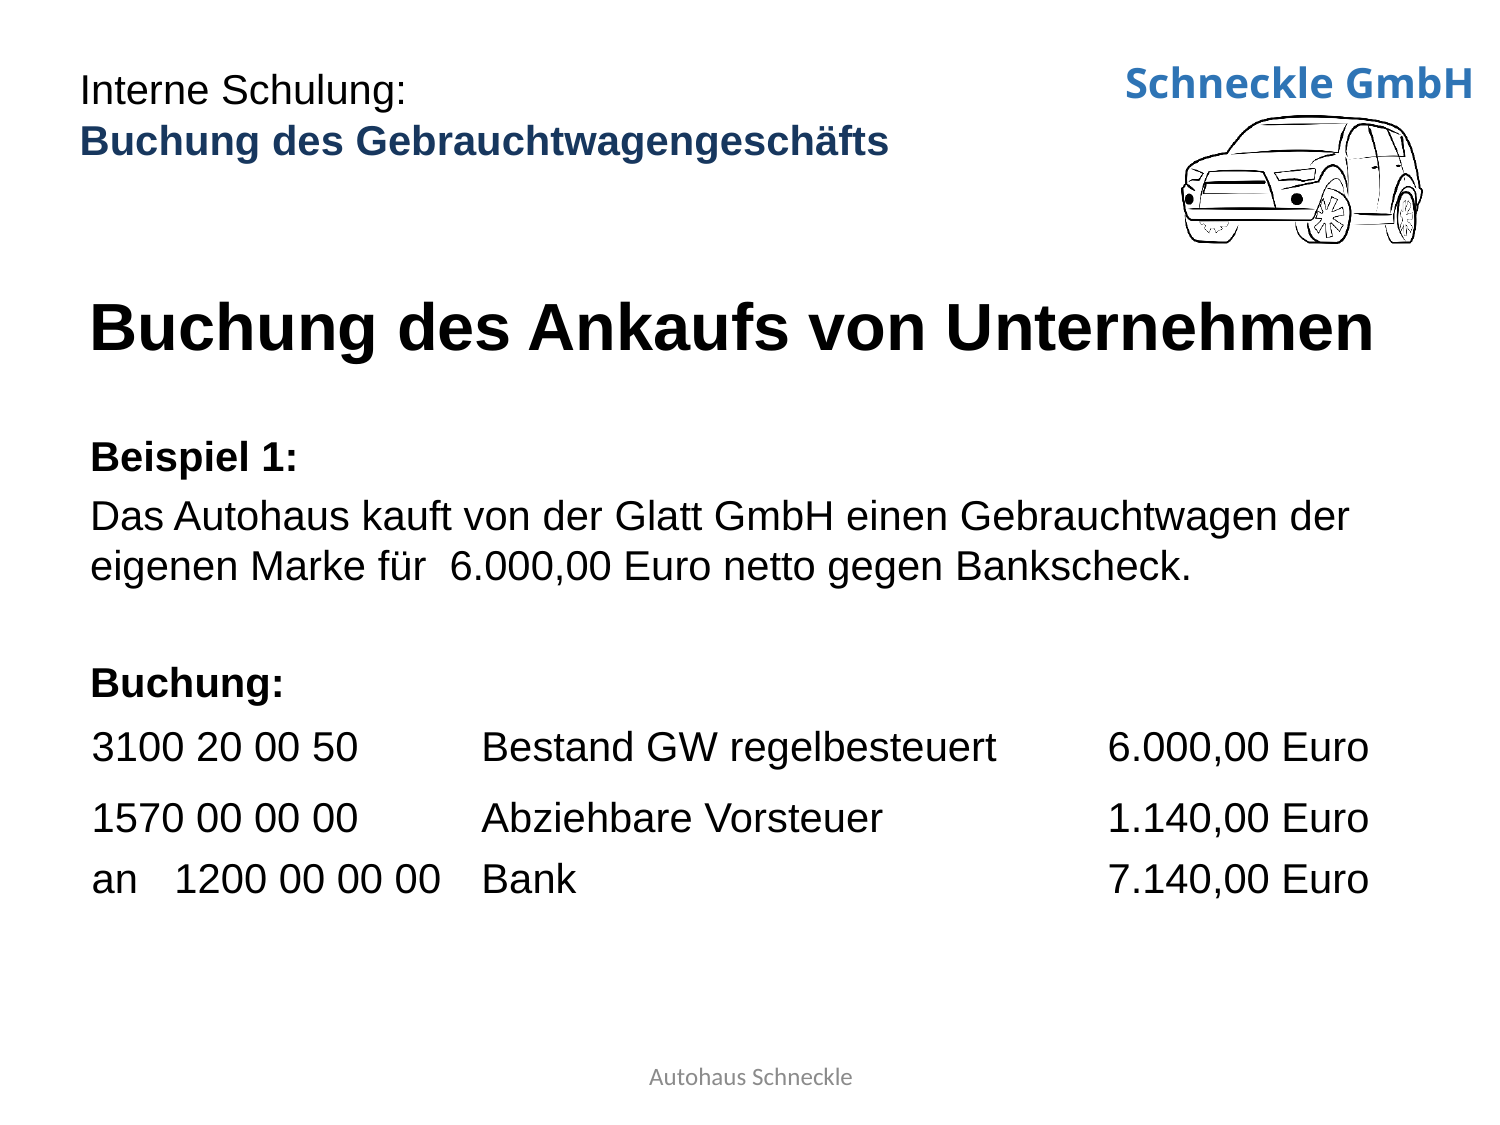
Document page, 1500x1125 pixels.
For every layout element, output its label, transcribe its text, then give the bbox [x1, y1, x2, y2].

table_cell 7.140,00 Euro [1093, 848, 1447, 910]
table_header 3100 20 00 50 [77, 716, 466, 787]
title Buchung des Ankaufs von Unternehmen [75, 276, 1425, 395]
table_cell 1570 00 00 00 [77, 787, 466, 848]
table_header Bestand GW regelbesteuert [466, 716, 1093, 787]
table_cell 1200 00 00 00 [159, 848, 466, 910]
table_cell Bank [466, 848, 1093, 910]
table_cell 1.140,00 Euro [1093, 787, 1447, 848]
table_header 6.000,00 Euro [1093, 716, 1447, 787]
table_cell Abziehbare Vorsteuer [466, 787, 1093, 848]
text_box Beispiel 1: Das Autohaus kauft von der Glatt GmbH einen Gebrauchtwagen der eigenen Marke für 6.000,00 Euro netto gegen Bankscheck. Buchung: [74, 422, 1425, 728]
table_cell an [77, 848, 159, 910]
picture [1181, 115, 1423, 244]
